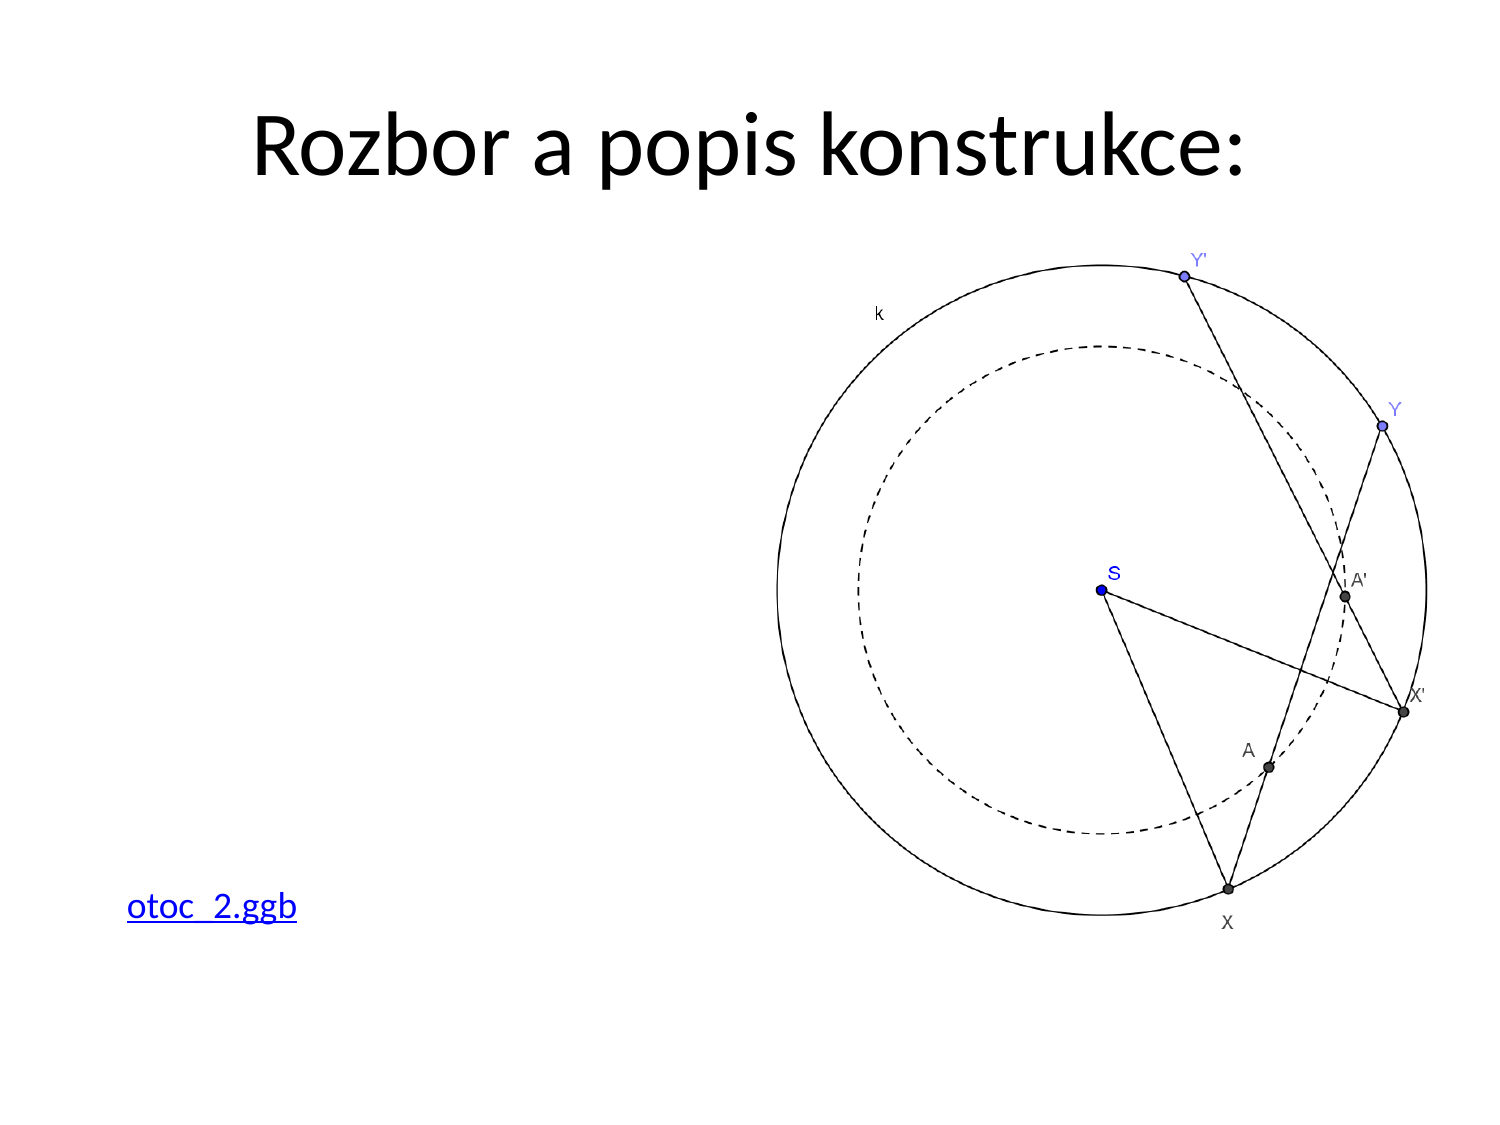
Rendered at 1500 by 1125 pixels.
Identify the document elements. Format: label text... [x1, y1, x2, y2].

title Rozbor a popis konstrukce: [75, 45, 1425, 233]
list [726, 219, 1466, 963]
